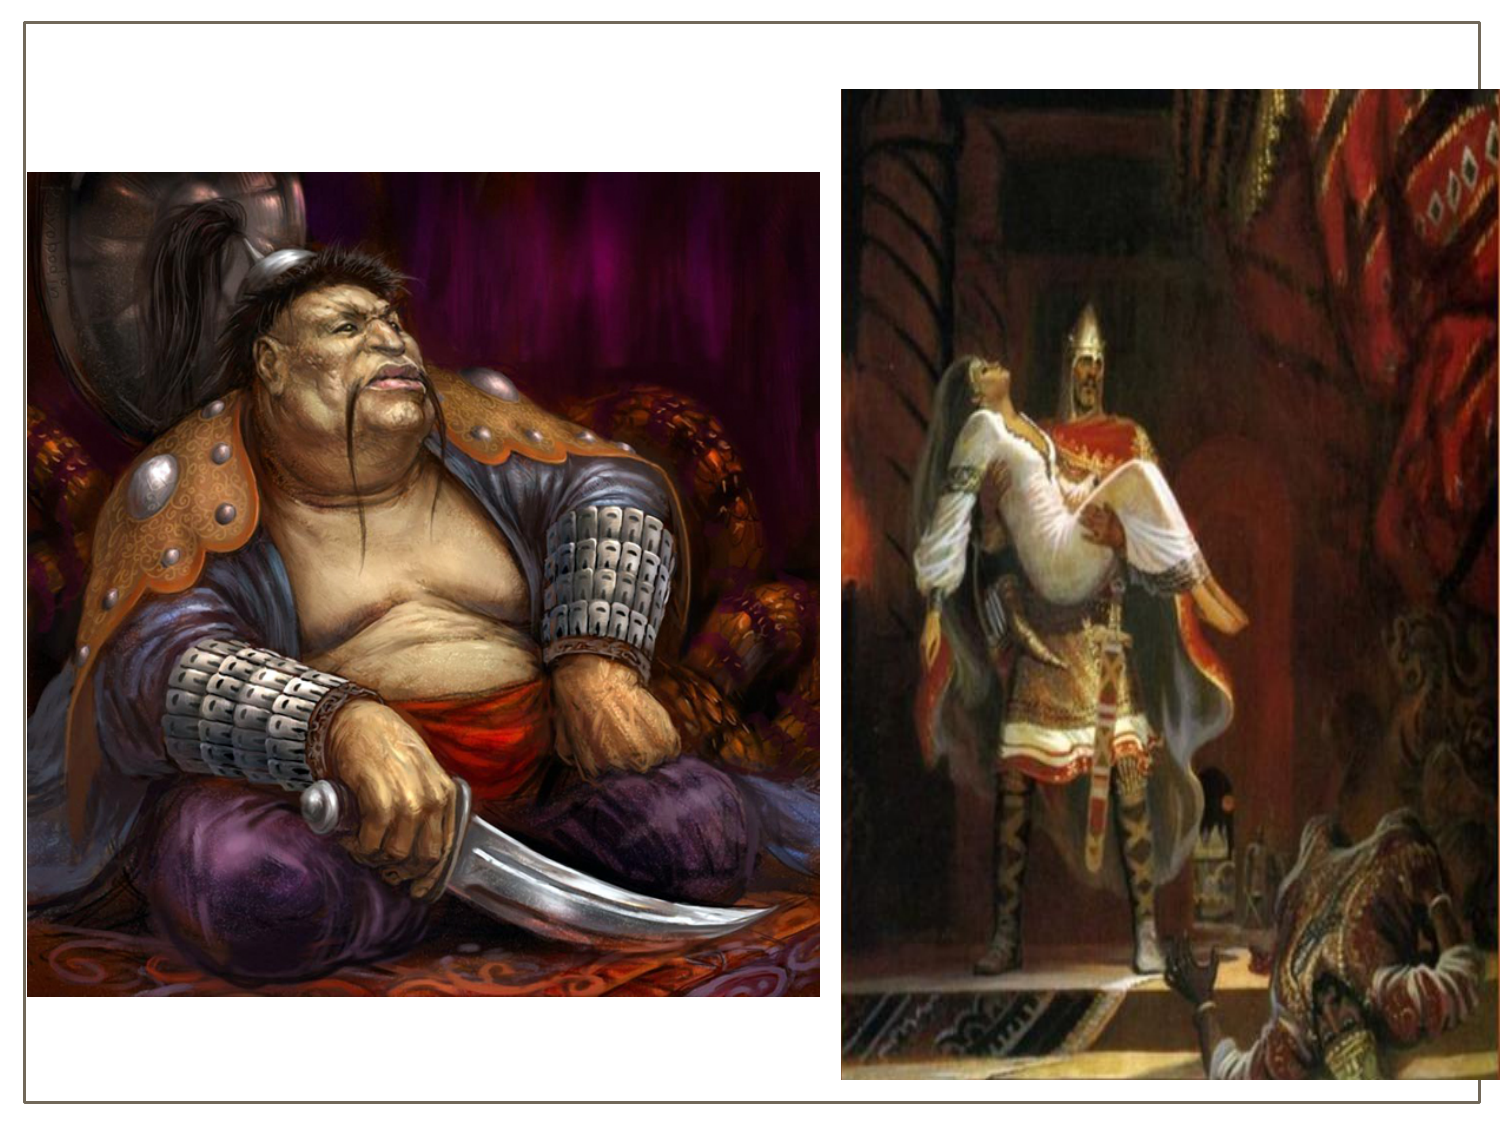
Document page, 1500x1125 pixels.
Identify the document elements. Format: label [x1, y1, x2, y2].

picture [27, 172, 820, 997]
picture [840, 89, 1500, 1080]
